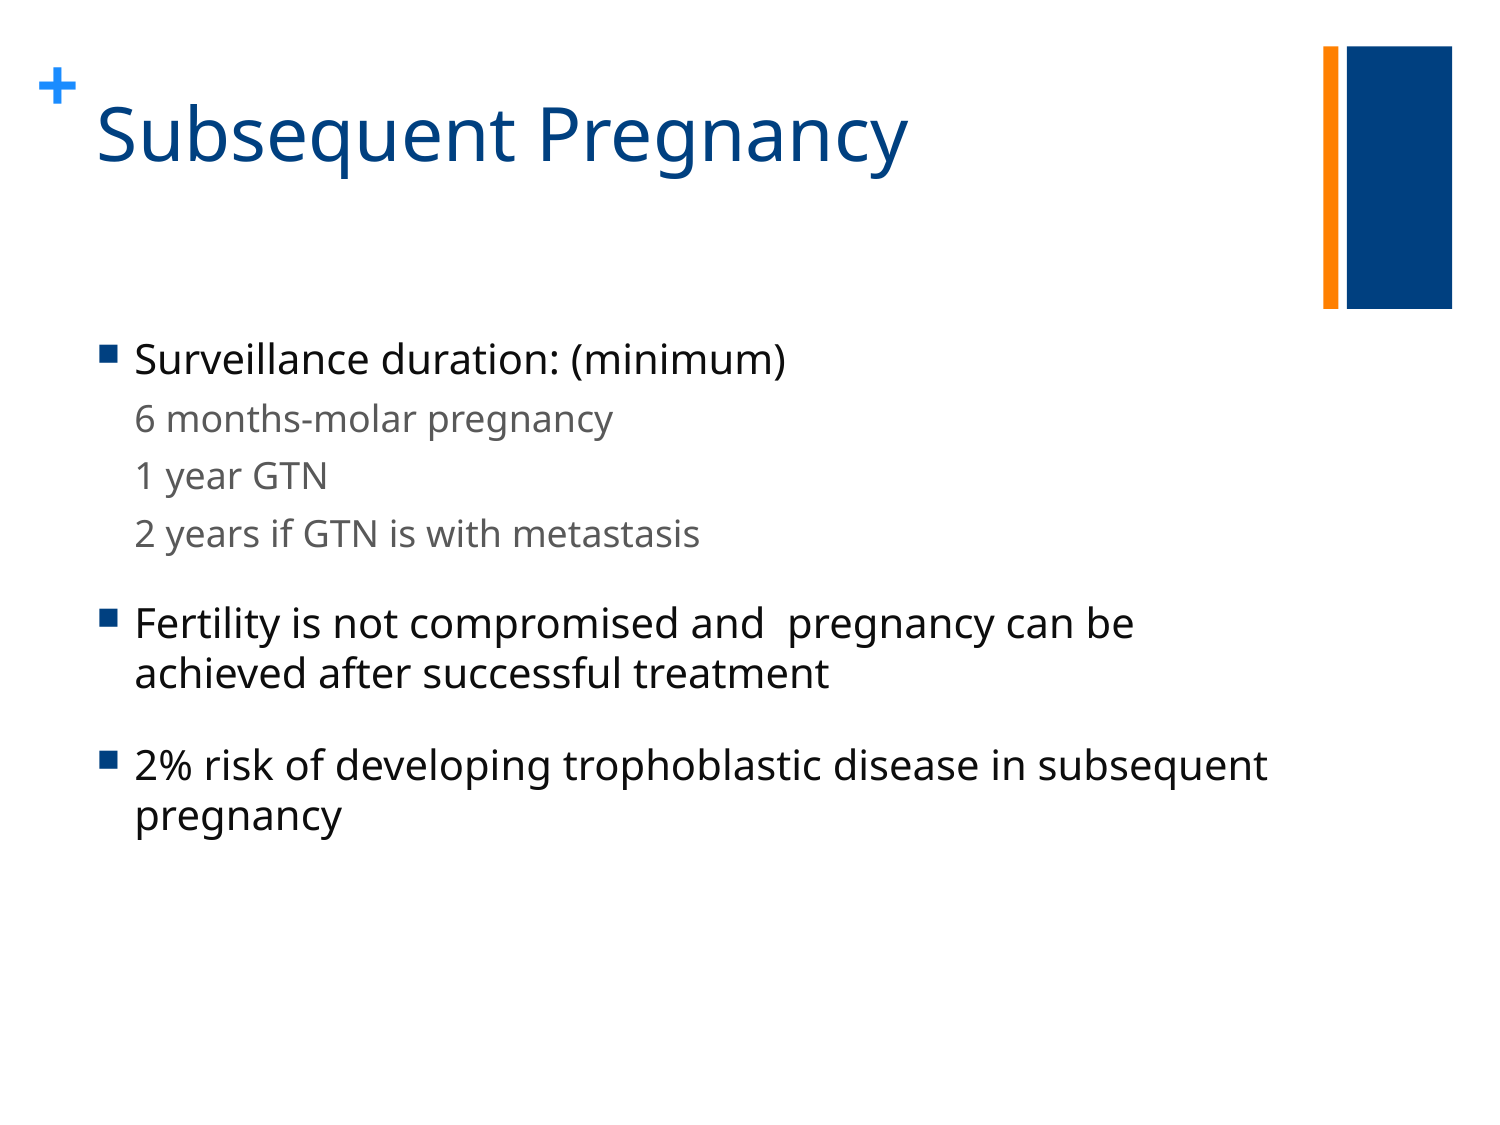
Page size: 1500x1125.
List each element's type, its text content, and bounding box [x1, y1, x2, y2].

title Subsequent Pregnancy [81, 79, 1322, 263]
list Surveillance duration: (minimum) 6 months-molar pregnancy 1 year GTN 2 years if GTN is with metastasis Fertility is not compromised and pregnancy can be achieved after successful treatment 2% risk of developing trophoblastic disease in subsequent pregnancy [81, 324, 1322, 1005]
